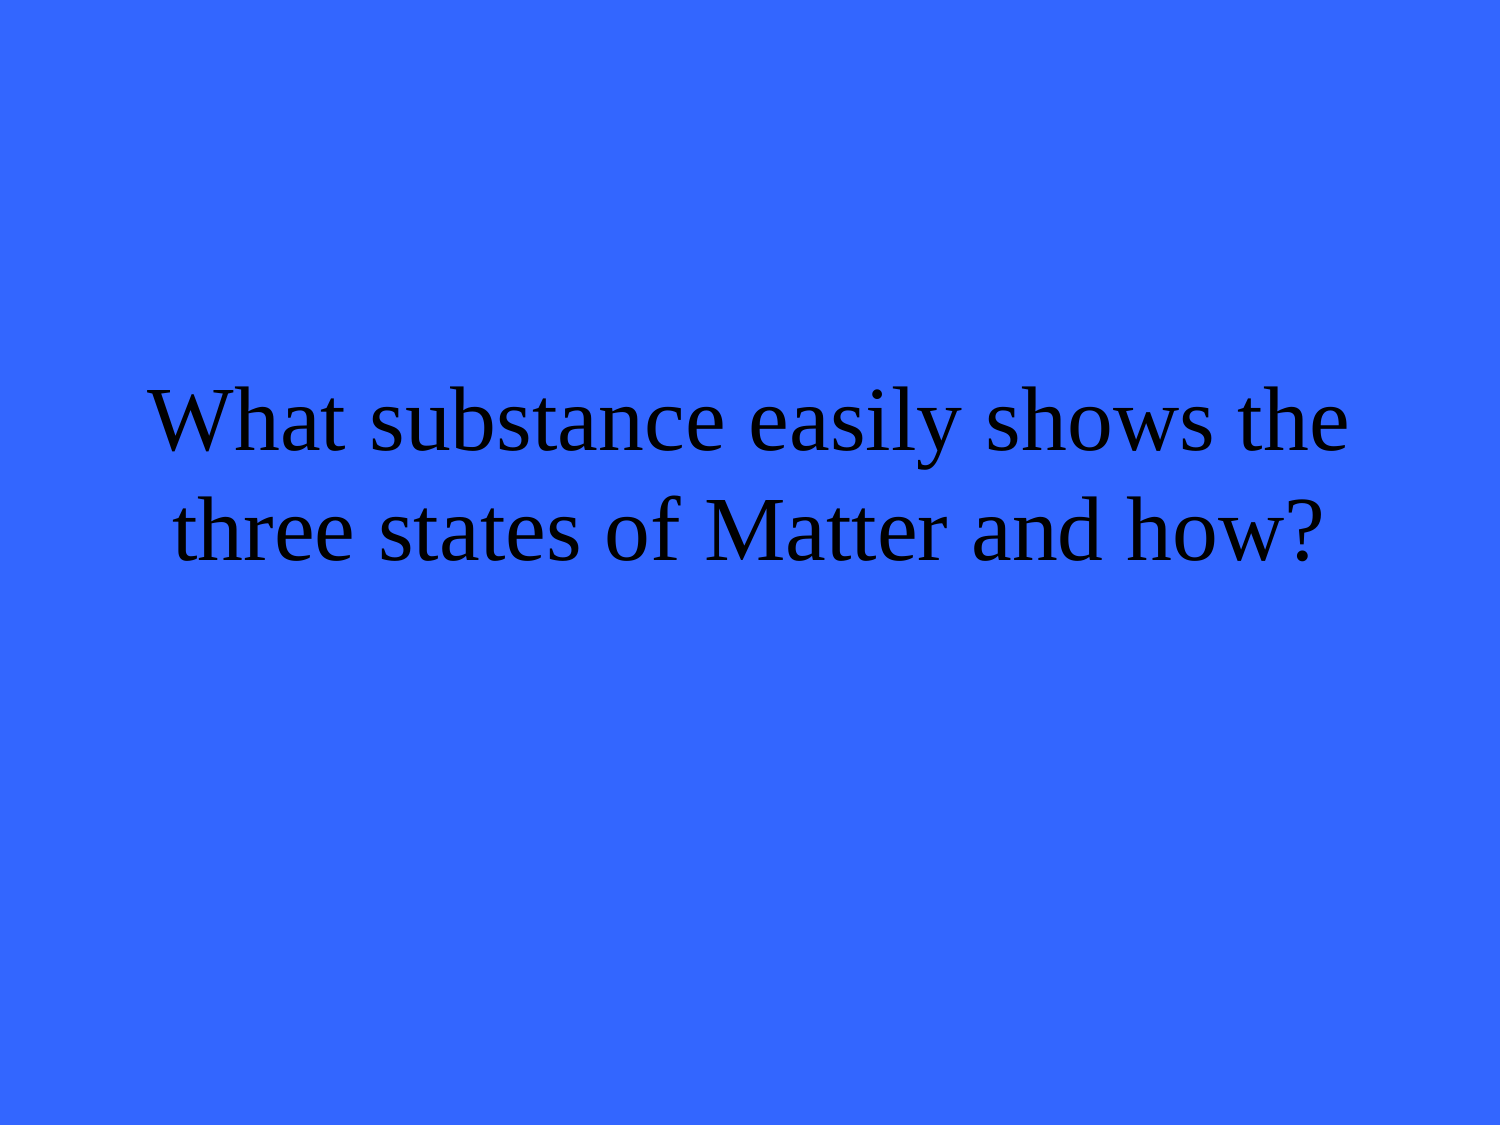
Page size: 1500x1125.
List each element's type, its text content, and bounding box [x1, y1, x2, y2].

title What substance easily shows the three states of Matter and how? [112, 374, 1388, 563]
